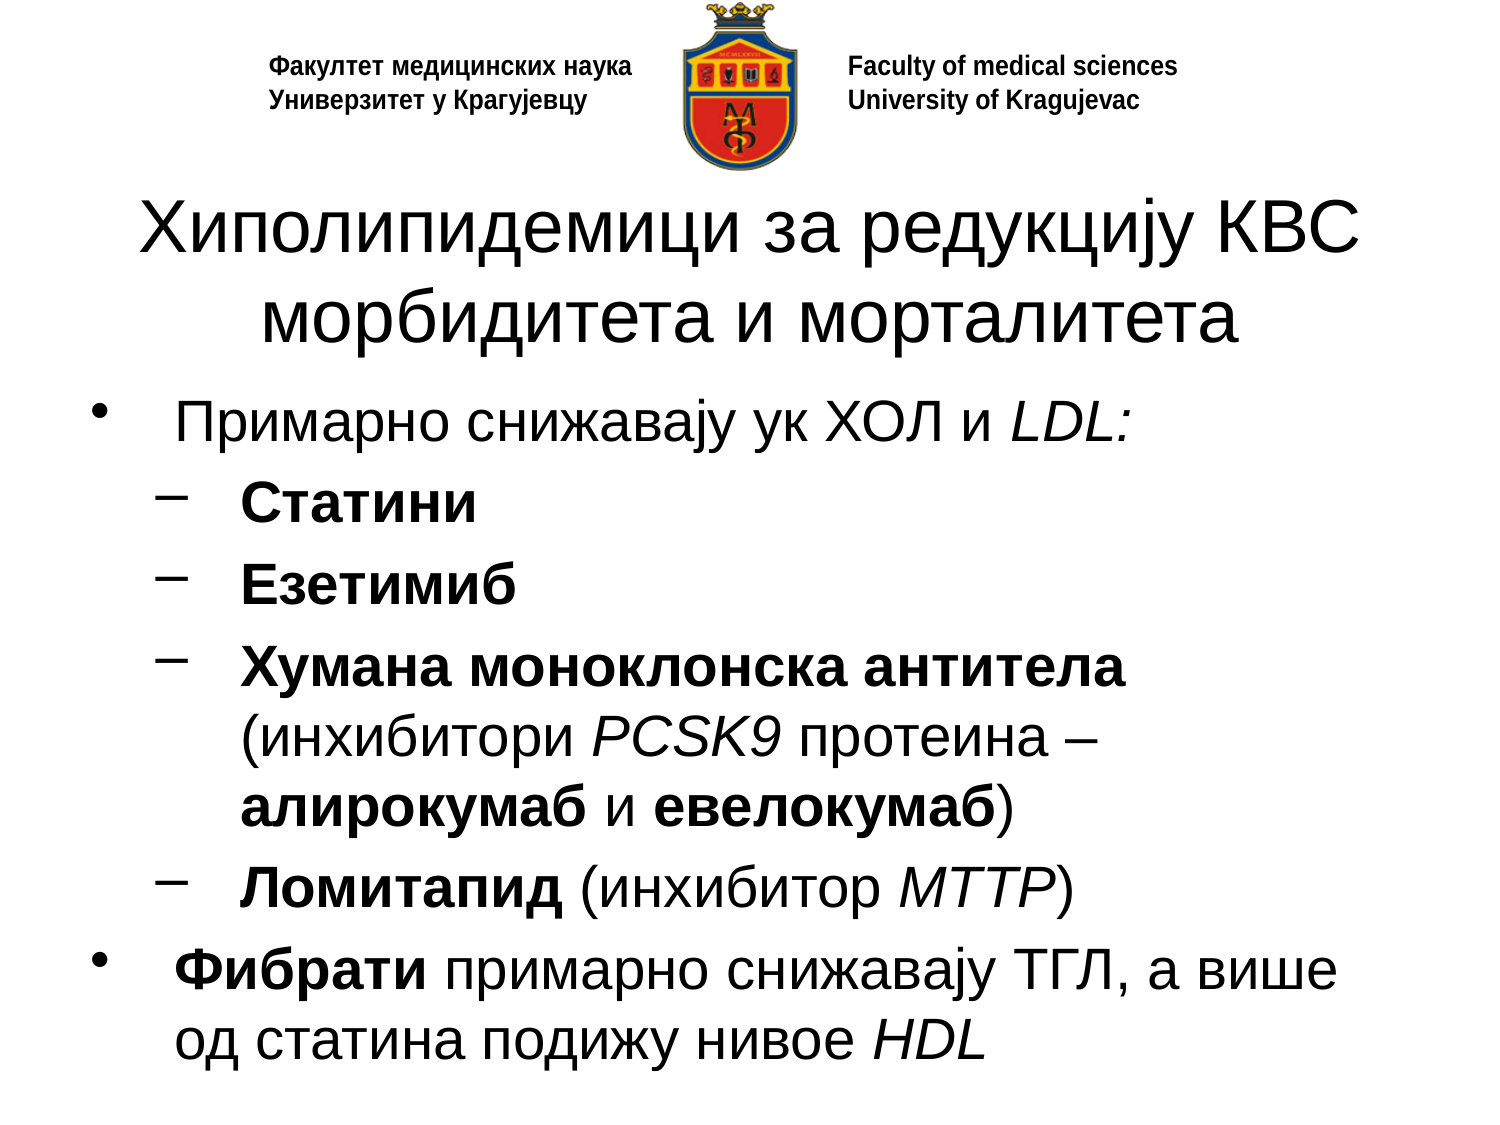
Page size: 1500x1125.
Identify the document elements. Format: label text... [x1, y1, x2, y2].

list Примарно снижавају ук ХОЛ и LDL: Статини Езетимиб Хумана моноклонска антитела (инхибитори PCSK9 протеина – алирокумаб и евелокумаб) Ломитапид (инхибитор MTTP) Фибрати примарно снижавају ТГЛ, а више од статина подижу нивое HDL [74, 374, 1426, 1118]
title Хиполипидемици за редукцију КВС морбидитета и морталитета [74, 173, 1426, 362]
